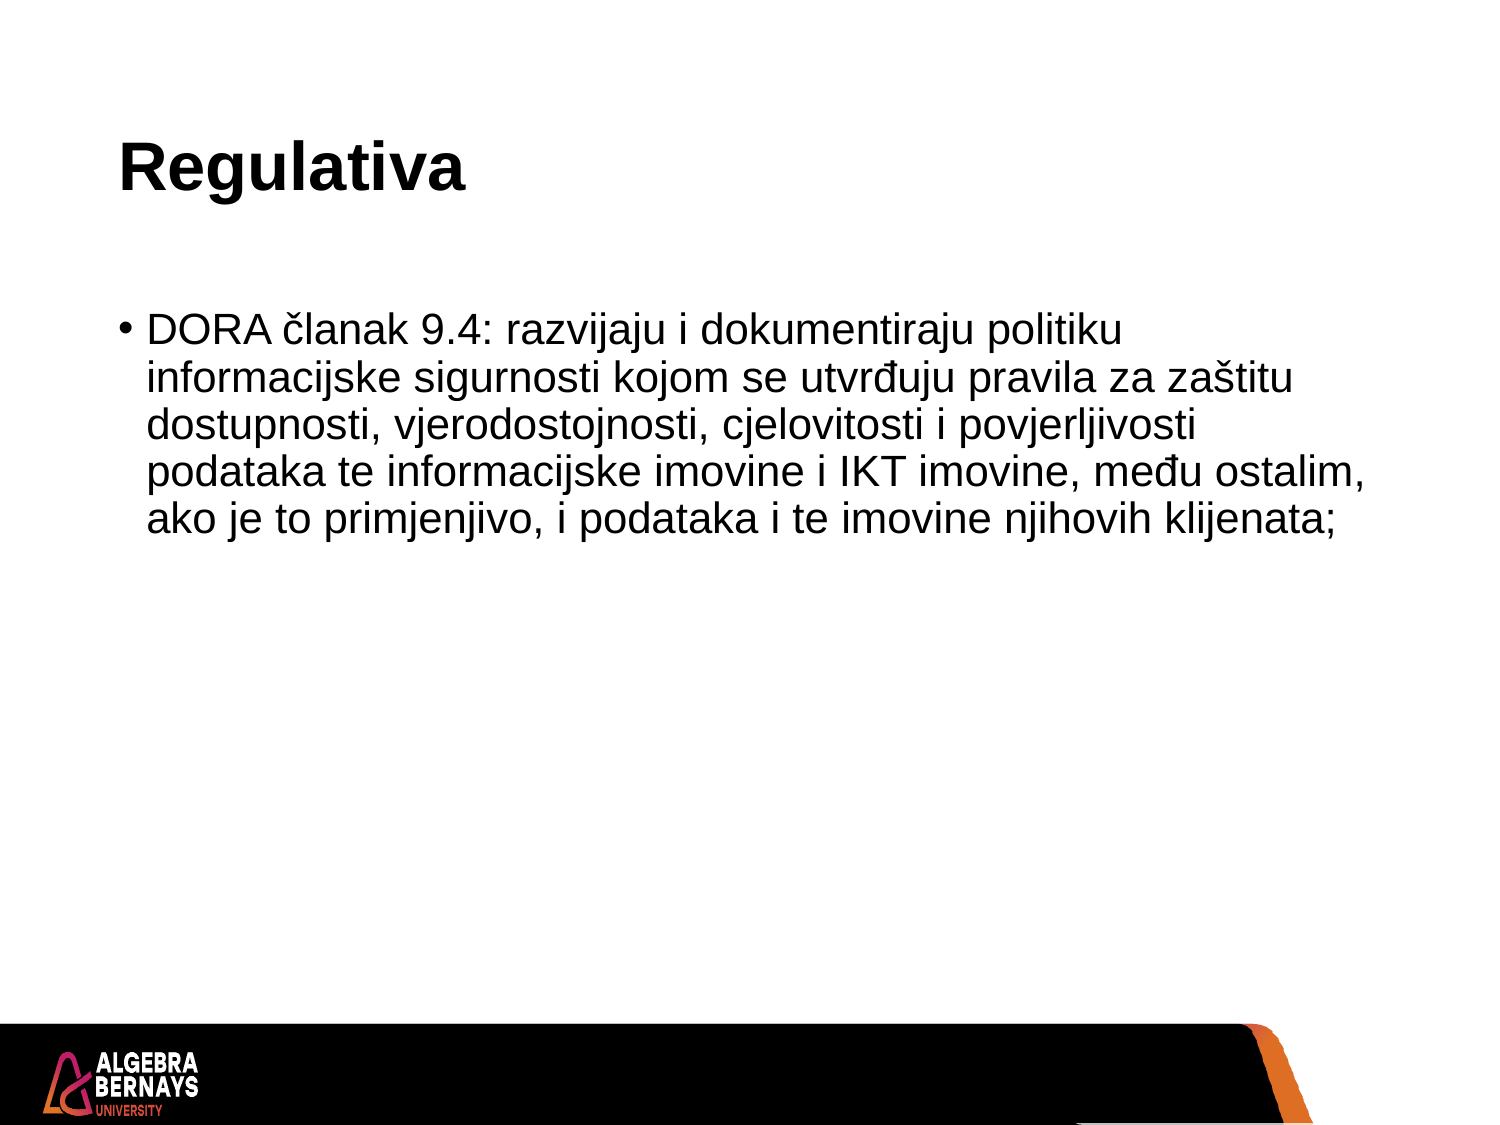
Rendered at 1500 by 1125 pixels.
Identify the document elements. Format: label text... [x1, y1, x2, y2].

title Regulativa [103, 59, 1397, 278]
list DORA članak 9.4: razvijaju i dokumentiraju politiku informacijske sigurnosti kojom se utvrđuju pravila za zaštitu dostupnosti, vjerodostojnosti, cjelovitosti i povjerljivosti podataka te informacijske imovine i IKT imovine, među ostalim, ako je to primjenjivo, i podataka i te imovine njihovih klijenata; [103, 299, 1397, 1014]
picture [0, 1023, 1468, 1125]
